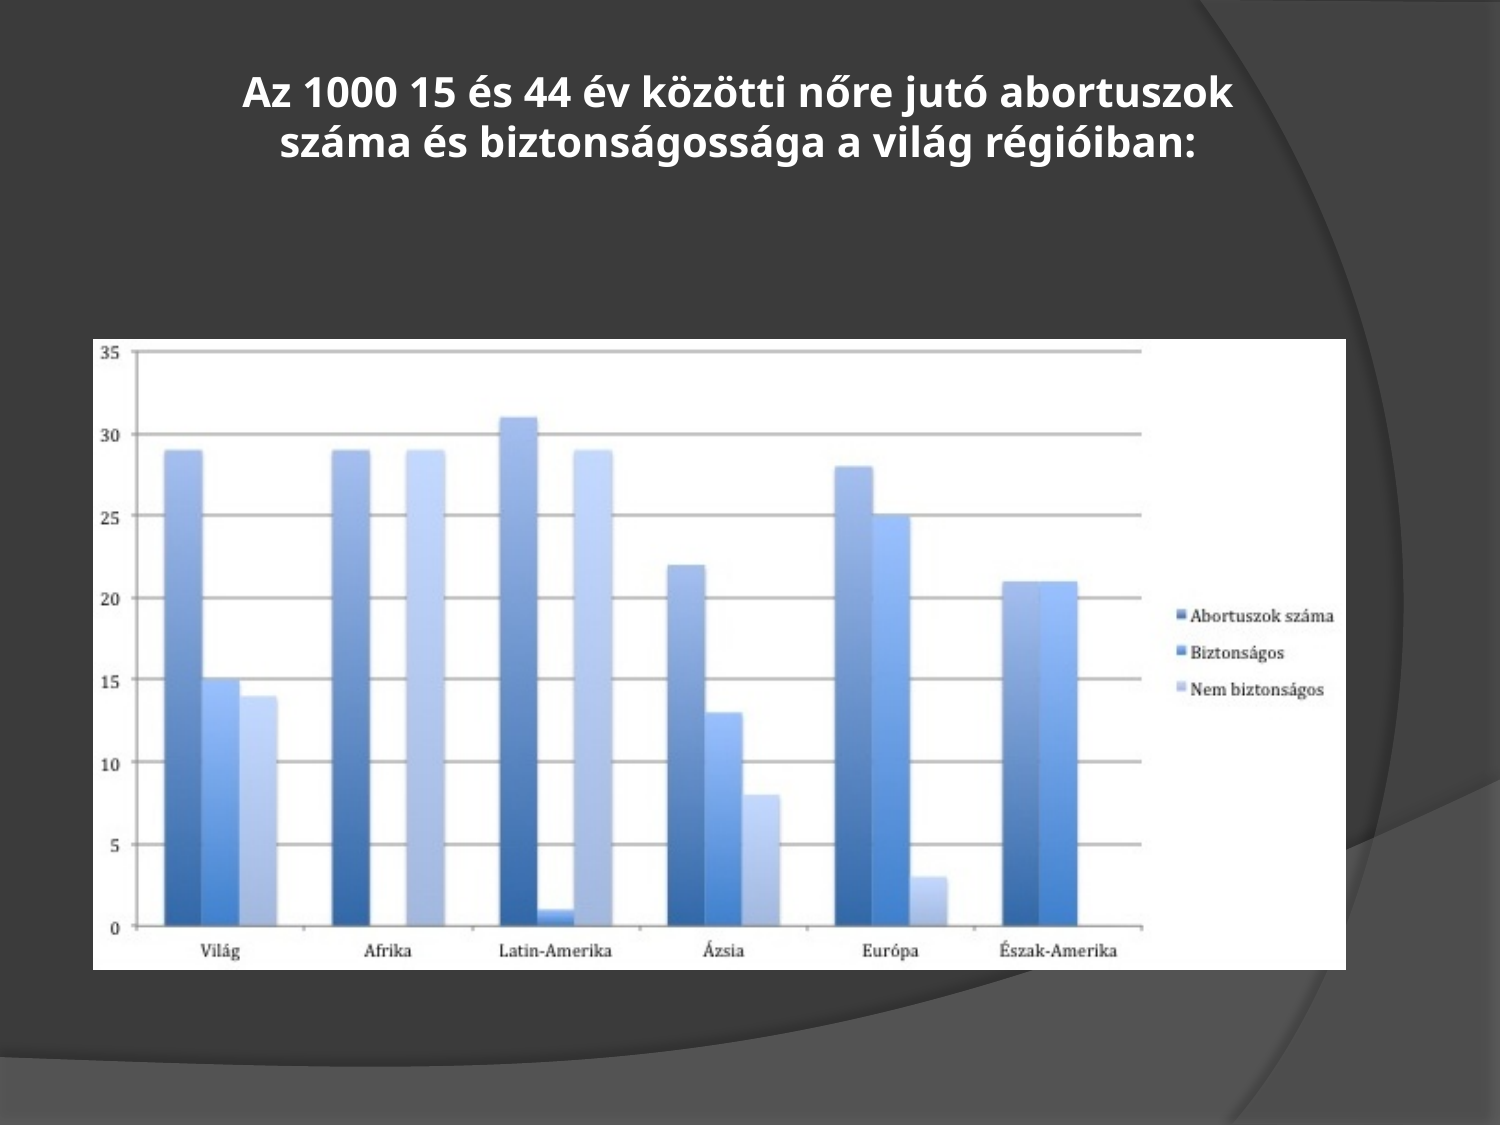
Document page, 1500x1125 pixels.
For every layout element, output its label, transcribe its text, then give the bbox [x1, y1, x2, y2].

picture [93, 339, 1346, 970]
text_box Az 1000 15 és 44 év közötti nőre jutó abortuszok száma és biztonságossága a világ régióiban: [187, 58, 1289, 174]
